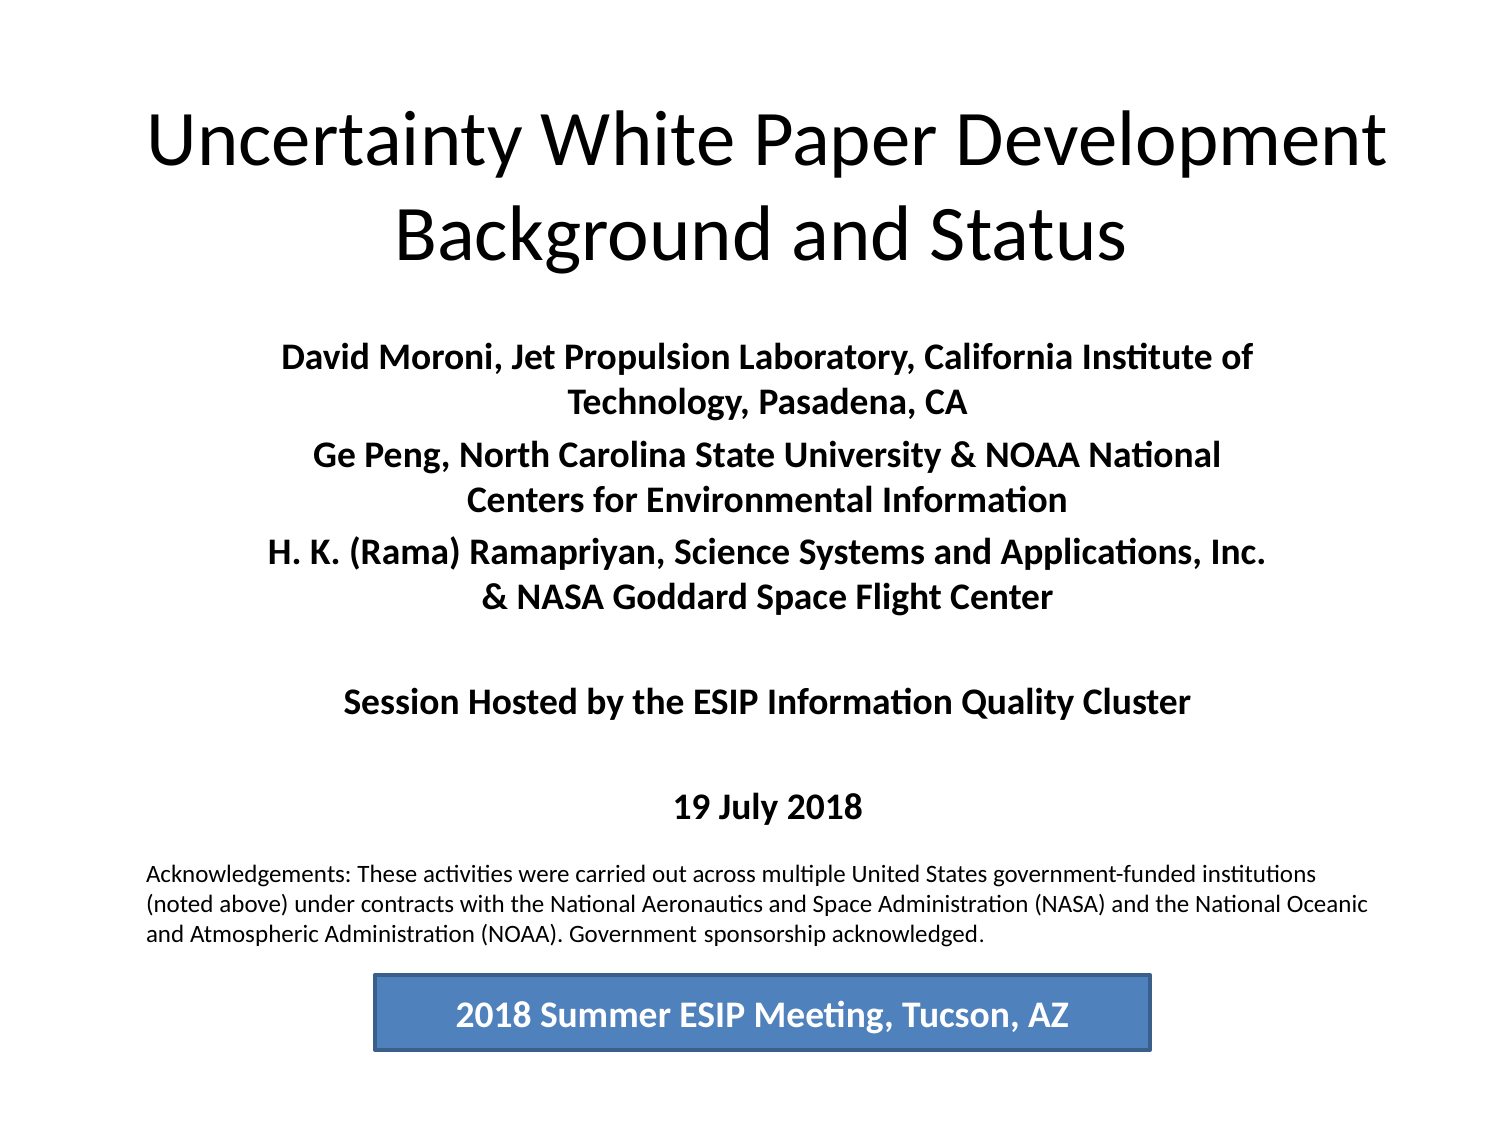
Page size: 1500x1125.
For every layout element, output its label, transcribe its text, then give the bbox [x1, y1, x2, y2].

subtitle David Moroni, Jet Propulsion Laboratory, California Institute of Technology, Pasadena, CA Ge Peng, North Carolina State University & NOAA National Centers for Environmental Information H. K. (Rama) Ramapriyan, Science Systems and Applications, Inc. & NASA Goddard Space Flight Center Session Hosted by the ESIP Information Quality Cluster 19 July 2018 [242, 324, 1293, 788]
title Uncertainty White Paper Development Background and Status [105, 50, 1431, 313]
text_box 2018 Summer ESIP Meeting, Tucson, AZ [373, 973, 1152, 1052]
text_box Acknowledgements: These activities were carried out across multiple United States government-funded institutions (noted above) under contracts with the National Aeronautics and Space Administration (NASA) and the National Oceanic and Atmospheric Administration (NOAA). Government sponsorship acknowledged. [131, 849, 1405, 955]
